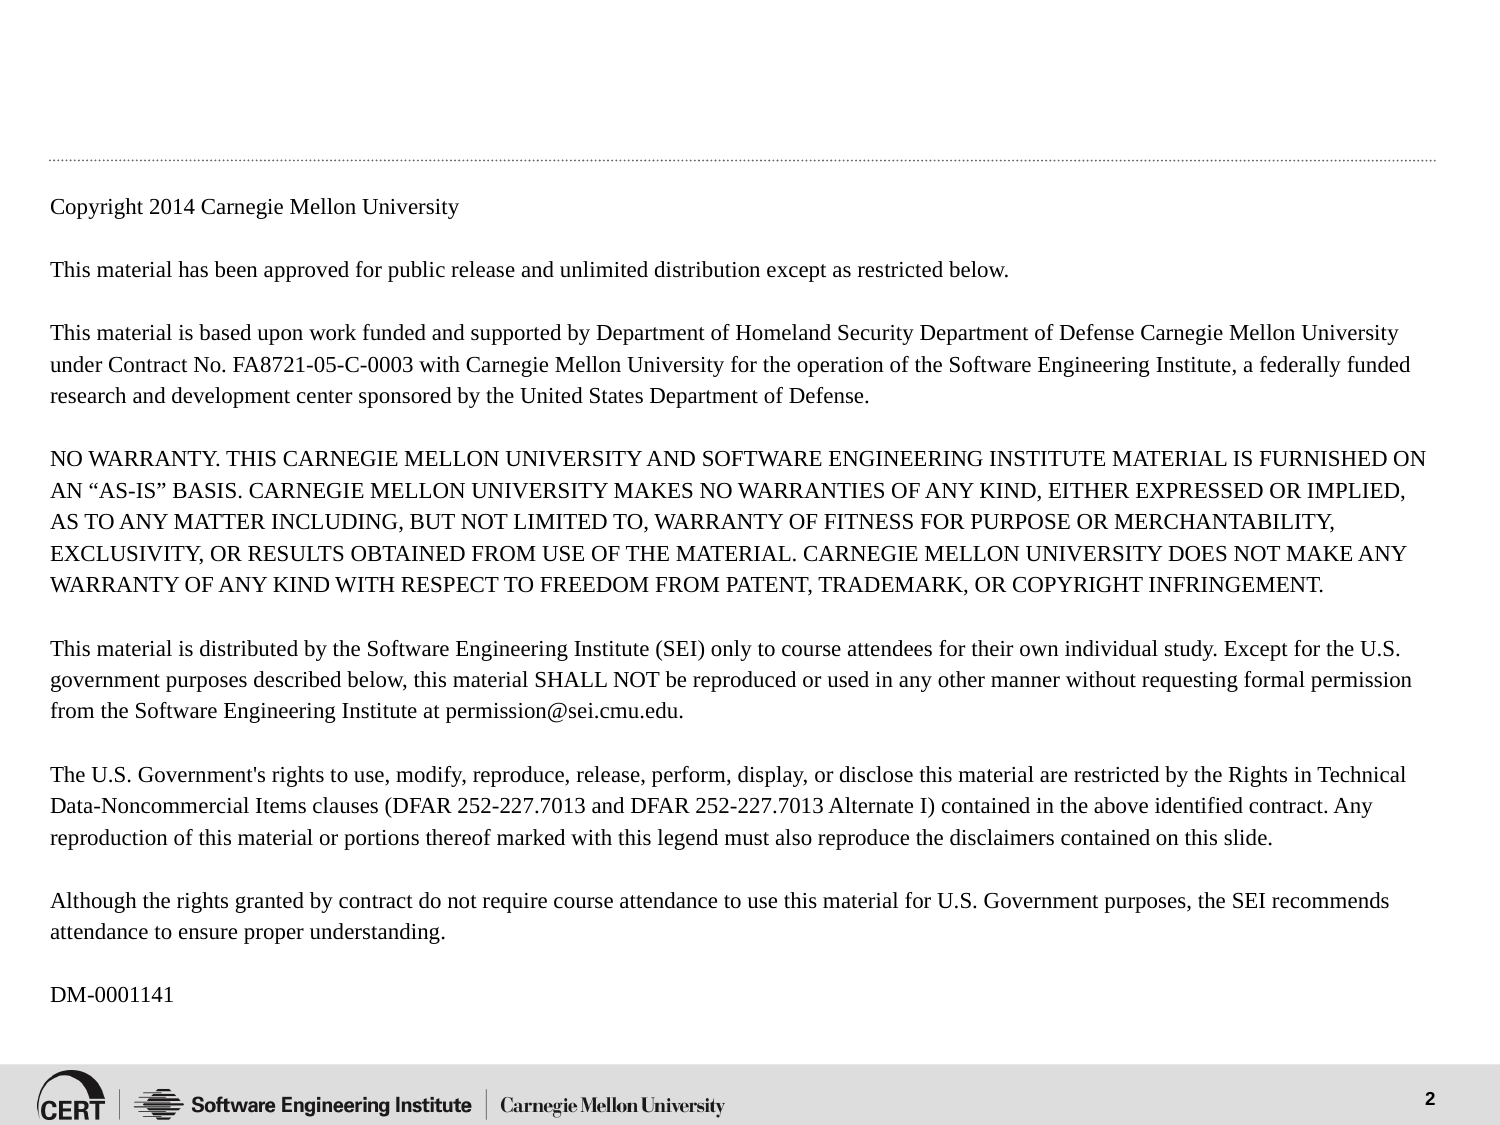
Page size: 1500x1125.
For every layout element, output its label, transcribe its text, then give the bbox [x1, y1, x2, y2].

picture [37, 1069, 725, 1122]
list Copyright 2014 Carnegie Mellon University This material has been approved for public release and unlimited distribution except as restricted below. This material is based upon work funded and supported by Department of Homeland Security Department of Defense Carnegie Mellon University under Contract No. FA8721-05-C-0003 with Carnegie Mellon University for the operation of the Software Engineering Institute, a federally funded research and development center sponsored by the United States Department of Defense. NO WARRANTY. THIS CARNEGIE MELLON UNIVERSITY AND SOFTWARE ENGINEERING INSTITUTE MATERIAL IS FURNISHED ON AN “AS-IS” BASIS. CARNEGIE MELLON UNIVERSITY MAKES NO WARRANTIES OF ANY KIND, EITHER EXPRESSED OR IMPLIED, AS TO ANY MATTER INCLUDING, BUT NOT LIMITED TO, WARRANTY OF FITNESS FOR PURPOSE OR MERCHANTABILITY, EXCLUSIVITY, OR RESULTS OBTAINED FROM USE OF THE MATERIAL. CARNEGIE MELLON UNIVERSITY DOES NOT MAKE ANY WARRANTY OF ANY KIND WITH RESPECT TO FREEDOM FROM PATENT, TRADEMARK, OR COPYRIGHT INFRINGEMENT. This material is distributed by the Software Engineering Institute (SEI) only to course attendees for their own individual study. Except for the U.S. government purposes described below, this material SHALL NOT be reproduced or used in any other manner without requesting formal permission from the Software Engineering Institute at permission@sei.cmu.edu. The U.S. Government's rights to use, modify, reproduce, release, perform, display, or disclose this material are restricted by the Rights in Technical Data-Noncommercial Items clauses (DFAR 252-227.7013 and DFAR 252-227.7013 Alternate I) contained in the above identified contract. Any reproduction of this material or portions thereof marked with this legend must also reproduce the disclaimers contained on this slide. Although the rights granted by contract do not require course attendance to use this material for U.S. Government purposes, the SEI recommends attendance to ensure proper understanding. DM-0001141 [49, 187, 1438, 1001]
